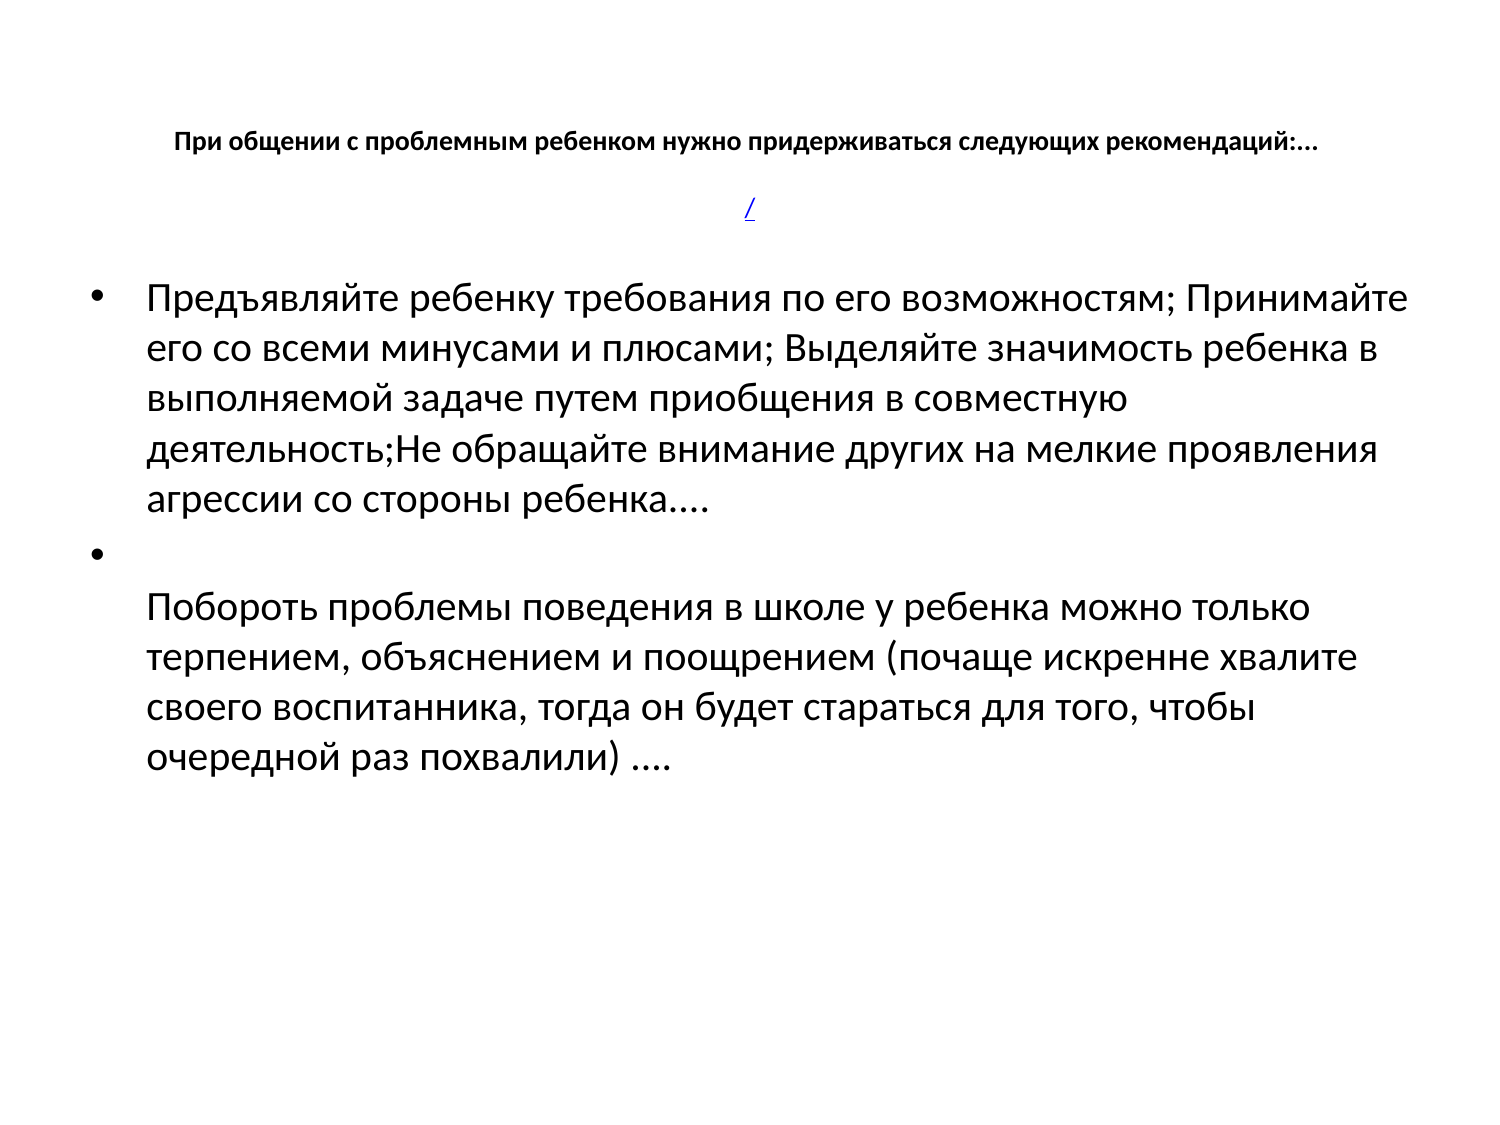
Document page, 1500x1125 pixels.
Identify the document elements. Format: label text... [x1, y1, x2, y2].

title При общении с проблемным ребенком нужно придерживаться следующих рекомендаций:... / [75, 113, 1425, 233]
list Предъявляйте ребенку требования по его возможностям; Принимайте его со всеми минусами и плюсами; Выделяйте значимость ребенка в выполняемой задаче путем приобщения в совместную деятельность;Не обращайте внимание других на мелкие проявления агрессии со стороны ребенка.... Побороть проблемы поведения в школе у ребенка можно только терпением, объяснением и поощрением (почаще искренне хвалите своего воспитанника, тогда он будет стараться для того, чтобы очередной раз похвалили) .... [75, 262, 1425, 1005]
